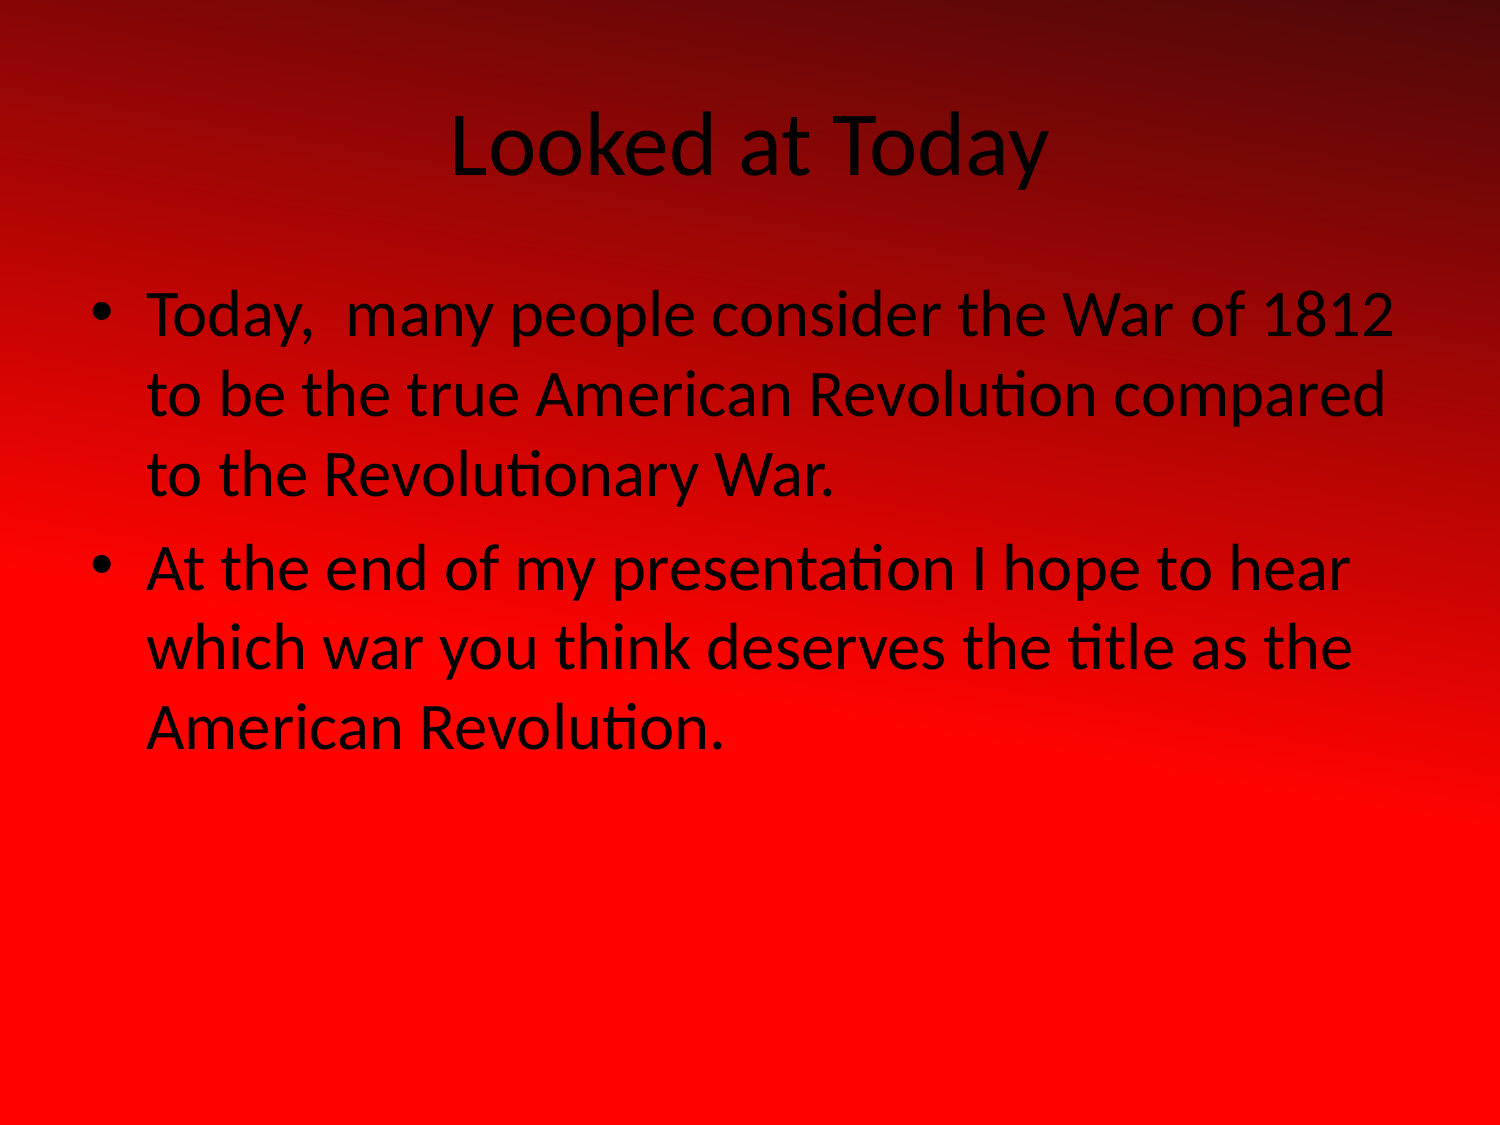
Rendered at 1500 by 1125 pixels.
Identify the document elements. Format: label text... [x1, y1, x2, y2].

list Today, many people consider the War of 1812 to be the true American Revolution compared to the Revolutionary War. At the end of my presentation I hope to hear which war you think deserves the title as the American Revolution. [75, 262, 1425, 1005]
title Looked at Today [75, 45, 1425, 233]
